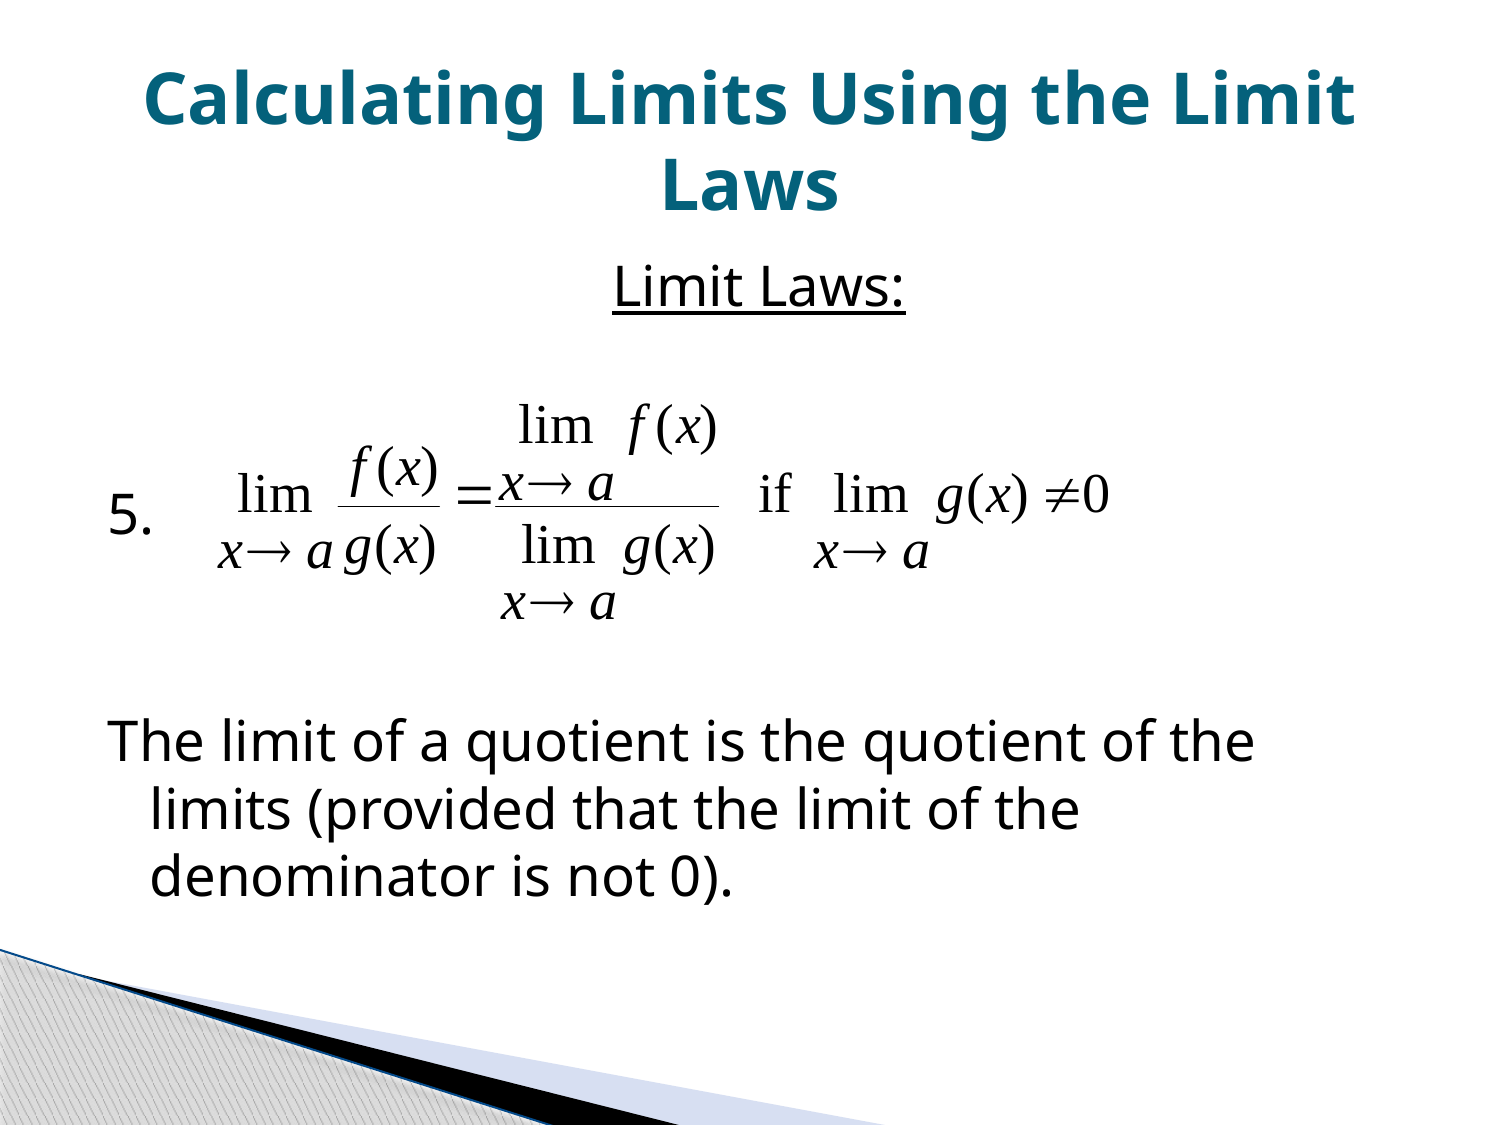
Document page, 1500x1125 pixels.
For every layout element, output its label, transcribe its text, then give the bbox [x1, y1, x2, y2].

title Calculating Limits Using the Limit Laws [75, 45, 1425, 233]
list Limit Laws: 5. The limit of a quotient is the quotient of the limits (provided that the limit of the denominator is not 0). [75, 243, 1425, 986]
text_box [212, 399, 1113, 626]
